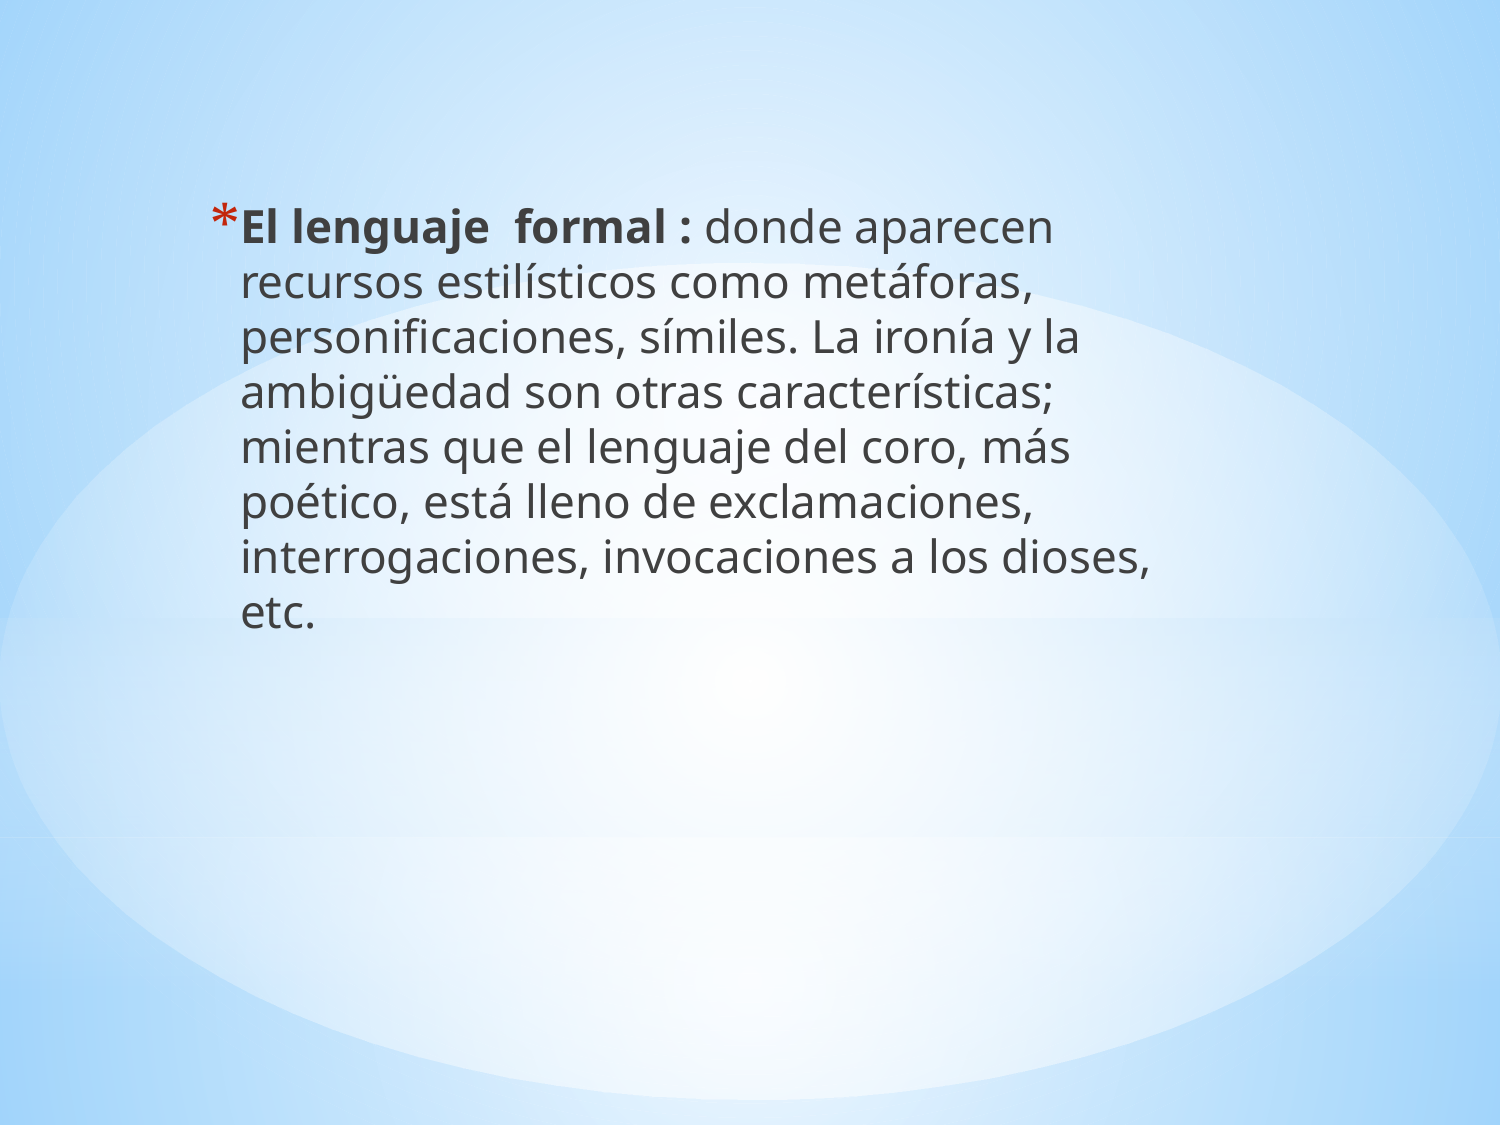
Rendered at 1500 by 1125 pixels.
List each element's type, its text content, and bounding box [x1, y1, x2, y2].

list El lenguaje formal : donde aparecen recursos estilísticos como metáforas, personificaciones, símiles. La ironía y la ambigüedad son otras características; mientras que el lenguaje del coro, más poético, está lleno de exclamaciones, interrogaciones, invocaciones a los dioses, etc. [187, 120, 1238, 690]
